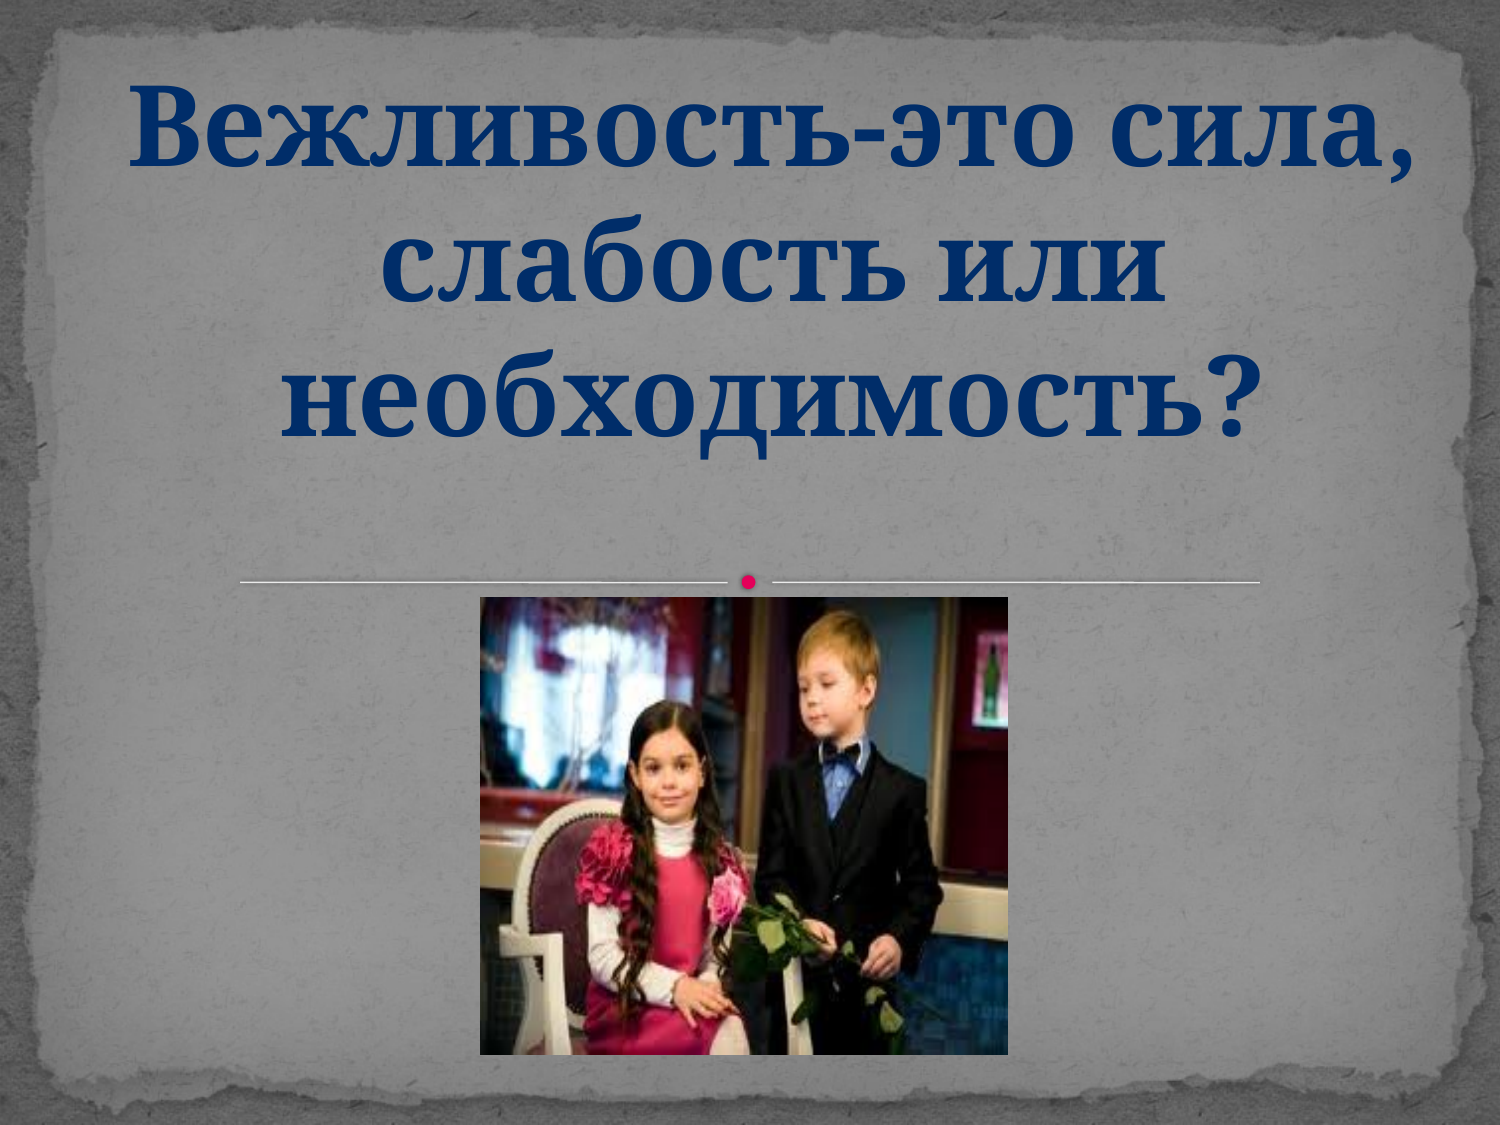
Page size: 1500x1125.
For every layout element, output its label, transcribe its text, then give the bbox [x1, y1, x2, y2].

picture [480, 597, 1008, 1055]
text_box Вежливость-это сила, слабость или необходимость? [81, 46, 1465, 467]
